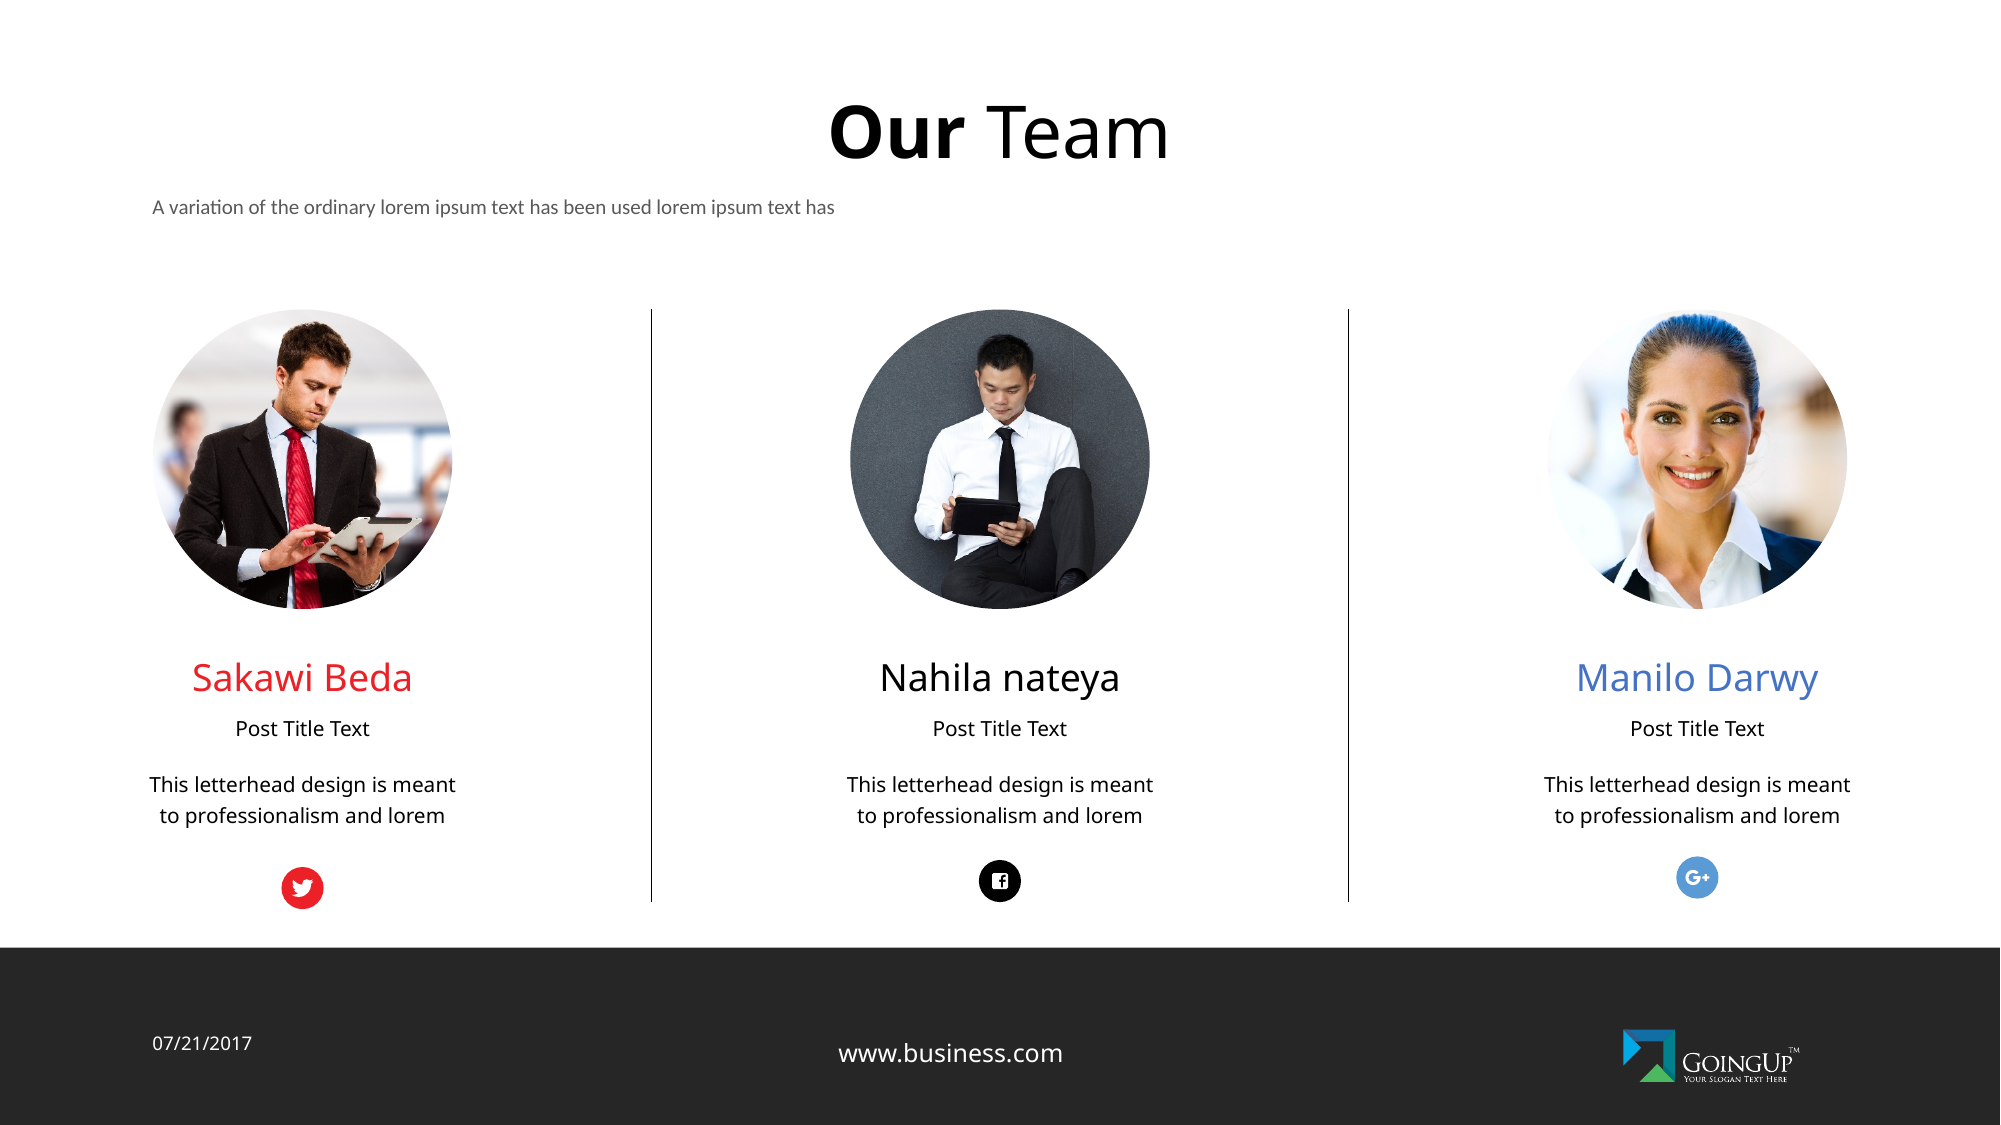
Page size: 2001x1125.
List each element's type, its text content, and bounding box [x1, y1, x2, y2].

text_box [137, 649, 651, 829]
text_box 07/21/2017 [137, 1029, 279, 1056]
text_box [652, 649, 1348, 829]
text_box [1623, 1029, 1801, 1083]
title Our Team [137, 78, 1863, 186]
text_box [977, 858, 1023, 904]
text_box [992, 873, 1009, 890]
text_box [1349, 649, 1863, 829]
picture [850, 309, 1150, 609]
picture [1547, 309, 1848, 609]
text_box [1676, 856, 1719, 899]
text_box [281, 866, 324, 910]
picture [152, 309, 453, 609]
subtitle A variation of the ordinary lorem ipsum text has been used lorem ipsum text has [137, 186, 1863, 227]
text_box www.business.com [823, 1029, 1079, 1075]
text_box [0, 947, 2000, 1125]
